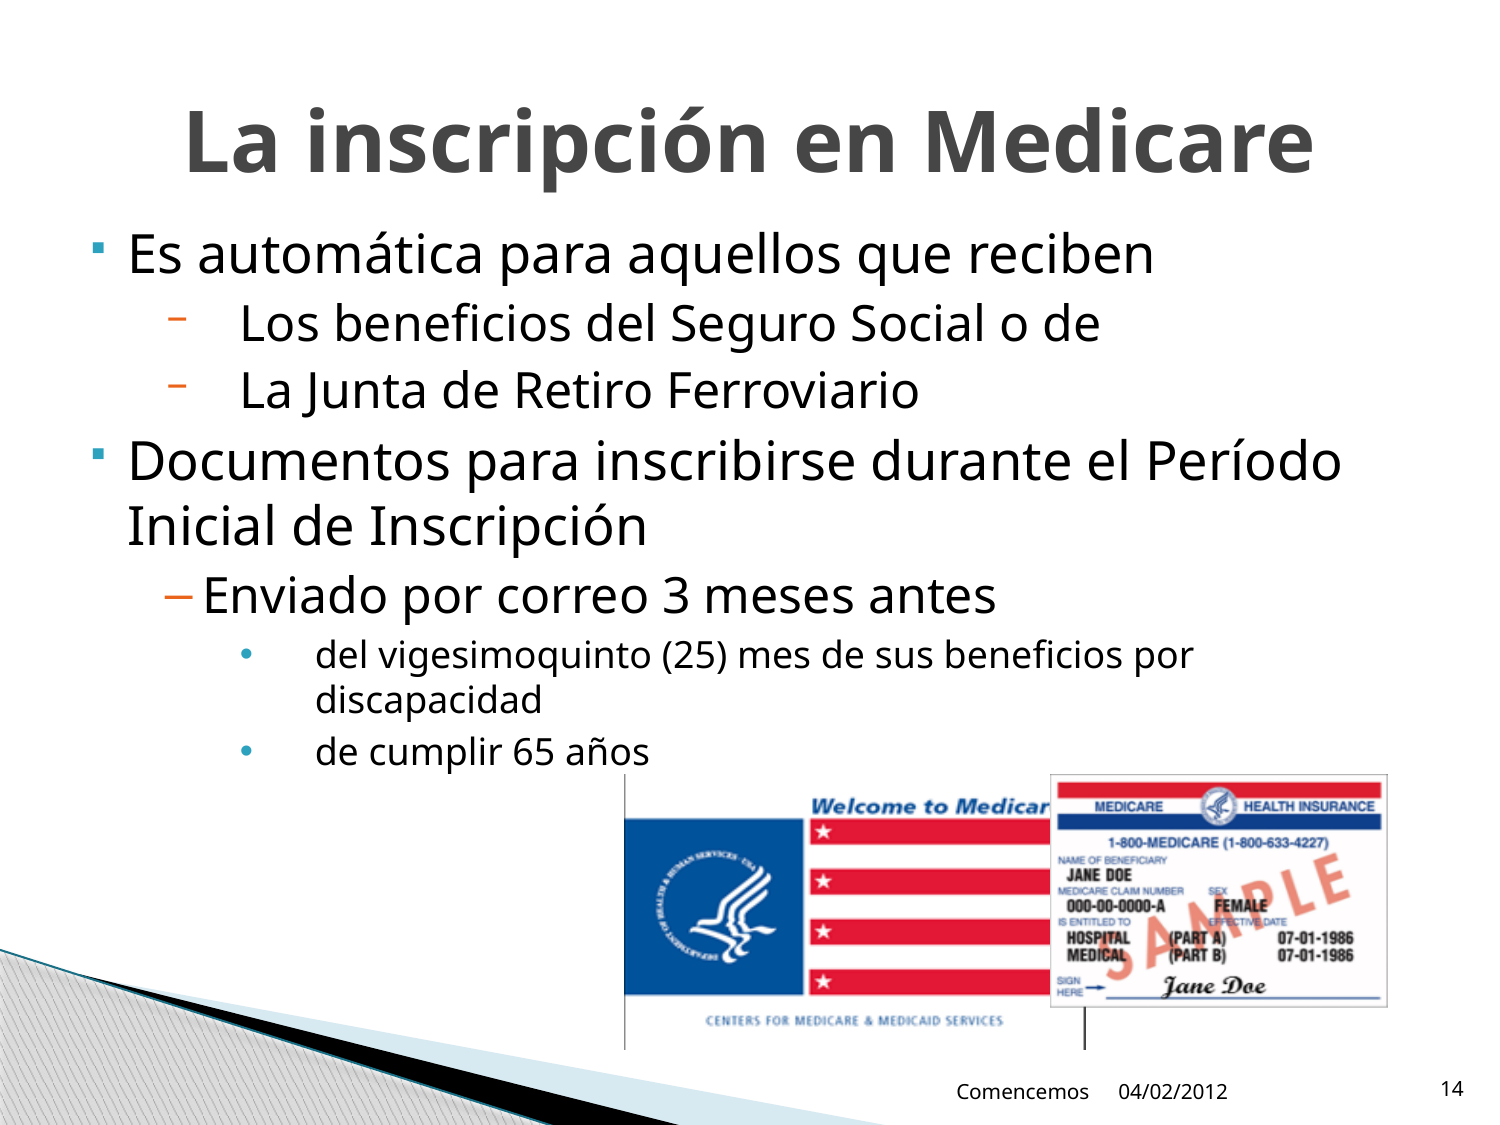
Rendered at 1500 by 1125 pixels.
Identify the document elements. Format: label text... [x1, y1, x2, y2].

list Es automática para aquellos que reciben Los beneficios del Seguro Social o de La Junta de Retiro Ferroviario Documentos para inscribirse durante el Período Inicial de Inscripción Enviado por correo 3 meses antes del vigesimoquinto (25) mes de sus beneficios por discapacidad de cumplir 65 años [75, 233, 1425, 1038]
picture [624, 773, 1388, 1051]
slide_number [1105, 1051, 1418, 1112]
title La inscripción en Medicare [75, 45, 1425, 233]
slide_number 14 [1418, 1051, 1479, 1112]
footer Comencemos [718, 1051, 1105, 1112]
